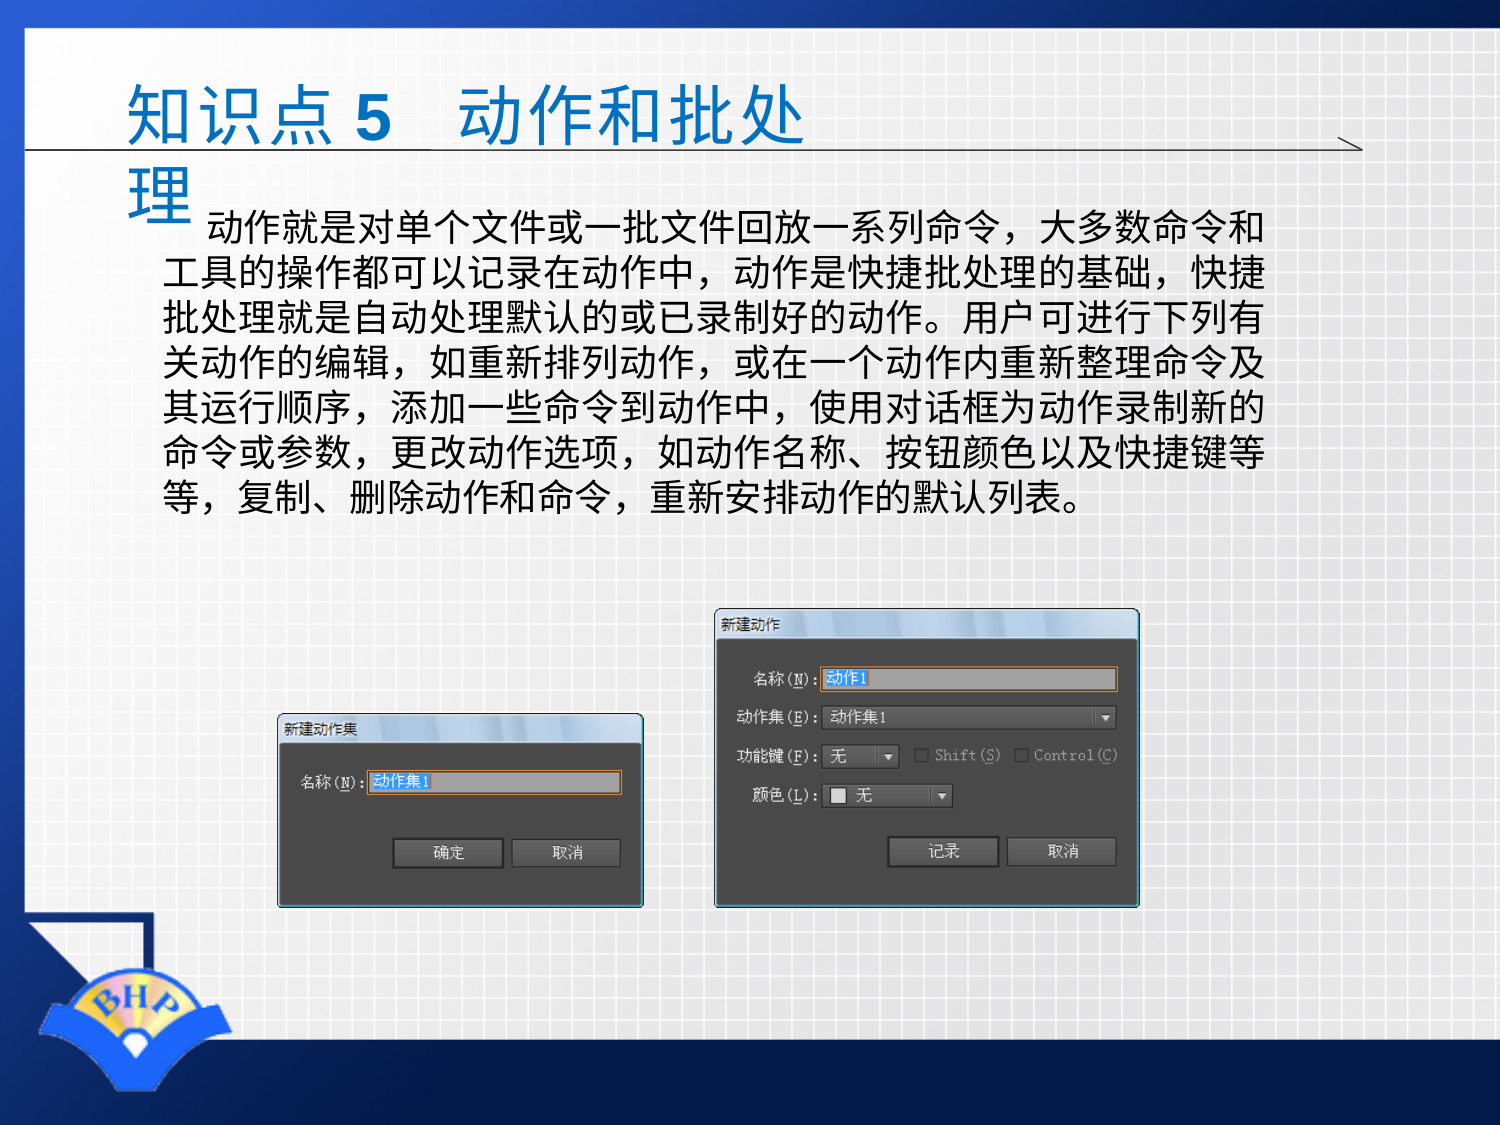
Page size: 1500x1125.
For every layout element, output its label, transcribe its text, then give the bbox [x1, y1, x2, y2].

text_box 动作就是对单个文件或一批文件回放一系列命令，大多数命令和工具的操作都可以记录在动作中，动作是快捷批处理的基础，快捷批处理就是自动处理默认的或已录制好的动作。用户可进行下列有关动作的编辑，如重新排列动作，或在一个动作内重新整理命令及其运行顺序，添加一些命令到动作中，使用对话框为动作录制新的命令或参数，更改动作选项，如动作名称、按钮颜色以及快捷键等等，复制、删除动作和命令，重新安排动作的默认列表。 [147, 196, 1282, 571]
text_box 知识点5 动作和批处理 [112, 66, 821, 346]
picture [0, 0, 1500, 1125]
